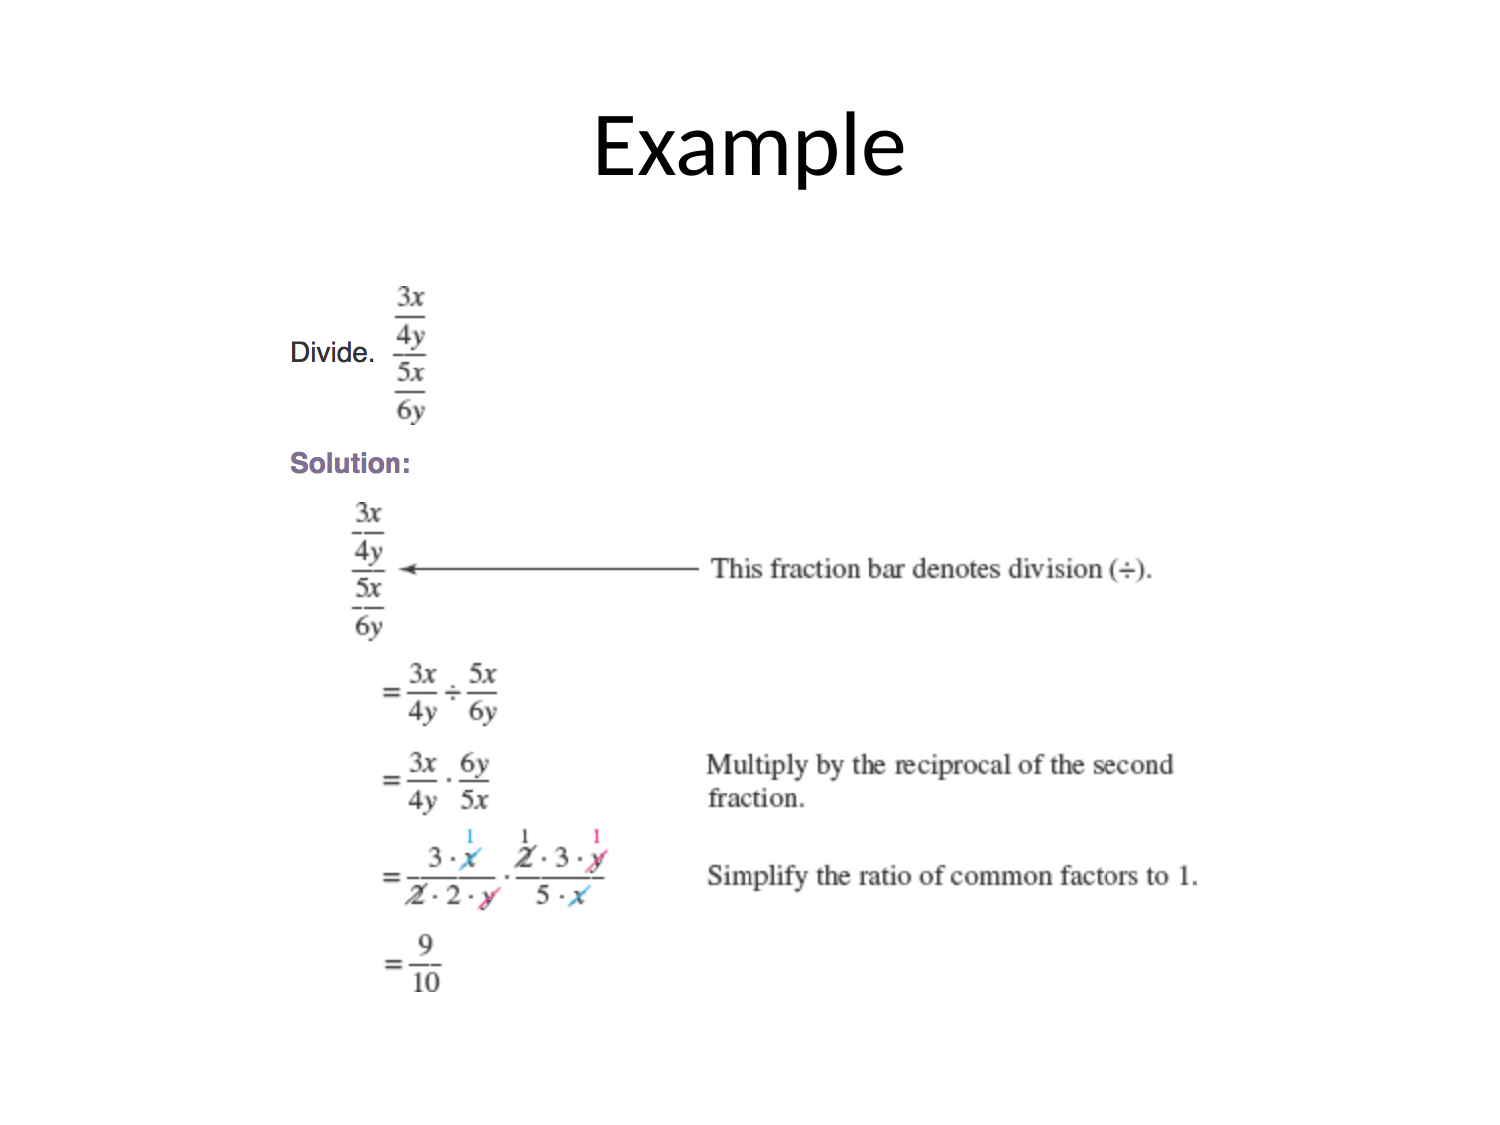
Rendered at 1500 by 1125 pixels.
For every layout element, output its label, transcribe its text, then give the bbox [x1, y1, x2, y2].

title Example [75, 45, 1425, 233]
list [74, 262, 1426, 1006]
